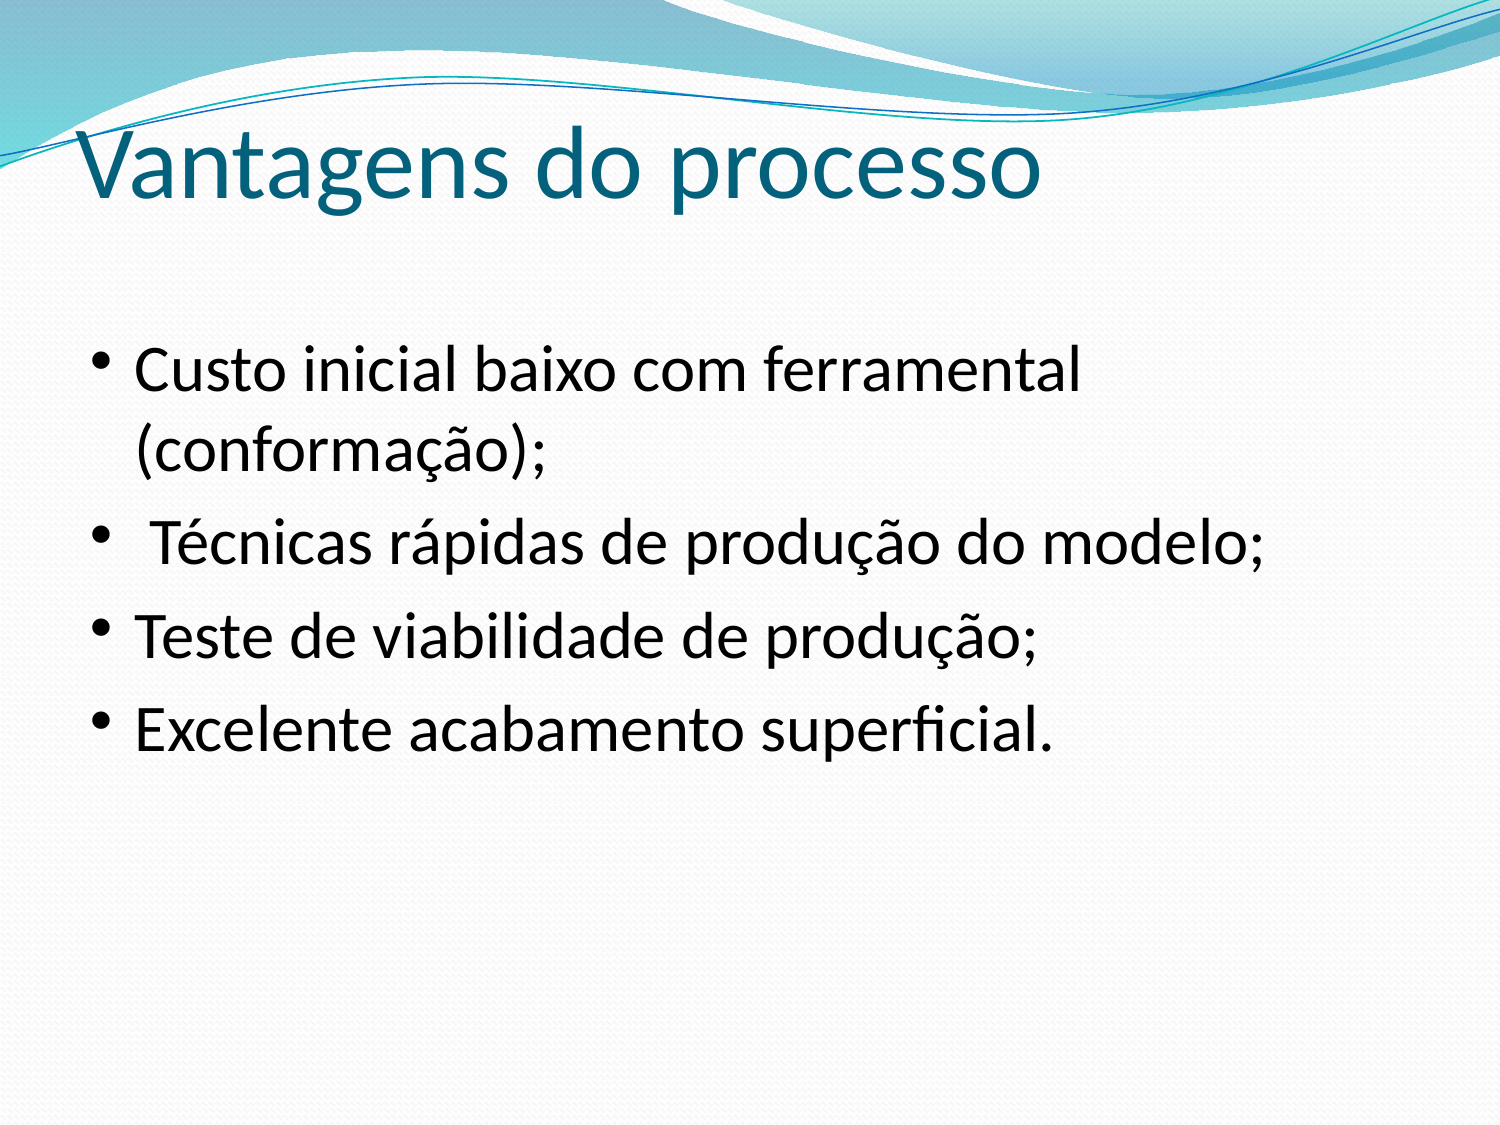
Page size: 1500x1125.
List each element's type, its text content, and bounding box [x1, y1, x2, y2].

title Vantagens do processo [75, 32, 1425, 220]
list Custo inicial baixo com ferramental (conformação); Técnicas rápidas de produção do modelo; Teste de viabilidade de produção; Excelente acabamento superficial. [75, 317, 1425, 1038]
